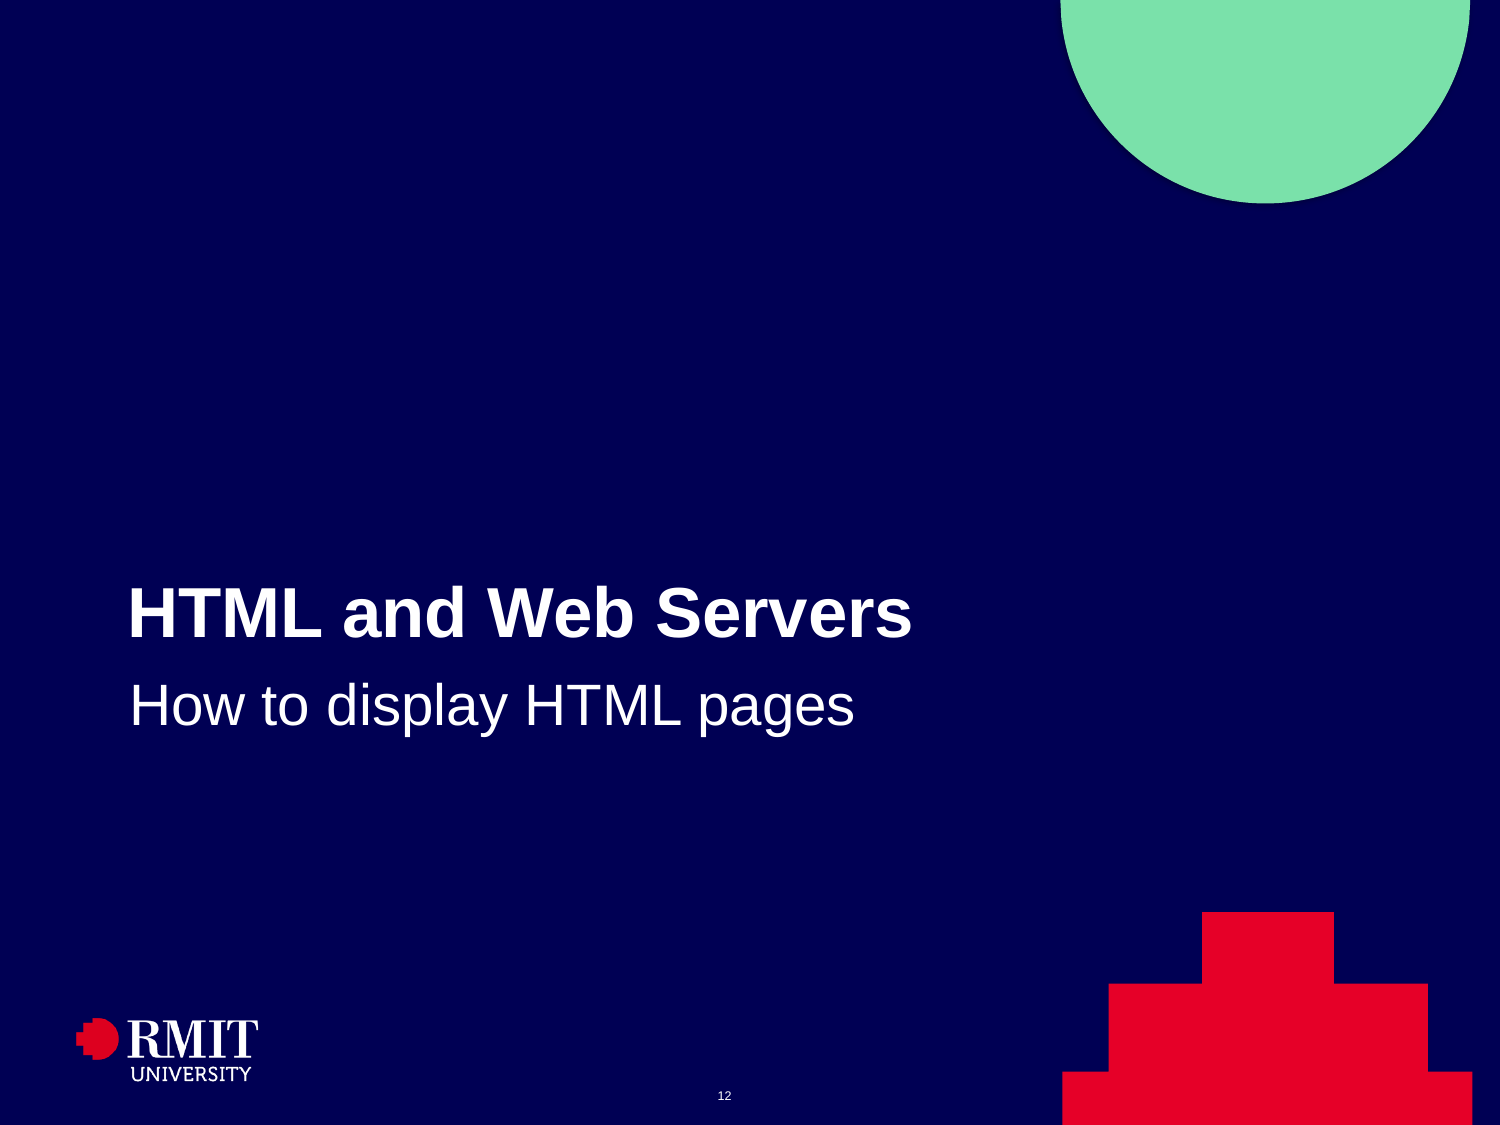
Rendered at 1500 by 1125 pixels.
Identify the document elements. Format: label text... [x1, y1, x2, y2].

subtitle How to display HTML pages [114, 659, 1345, 913]
picture [57, 1001, 276, 1100]
title HTML and Web Servers [112, 253, 1343, 660]
